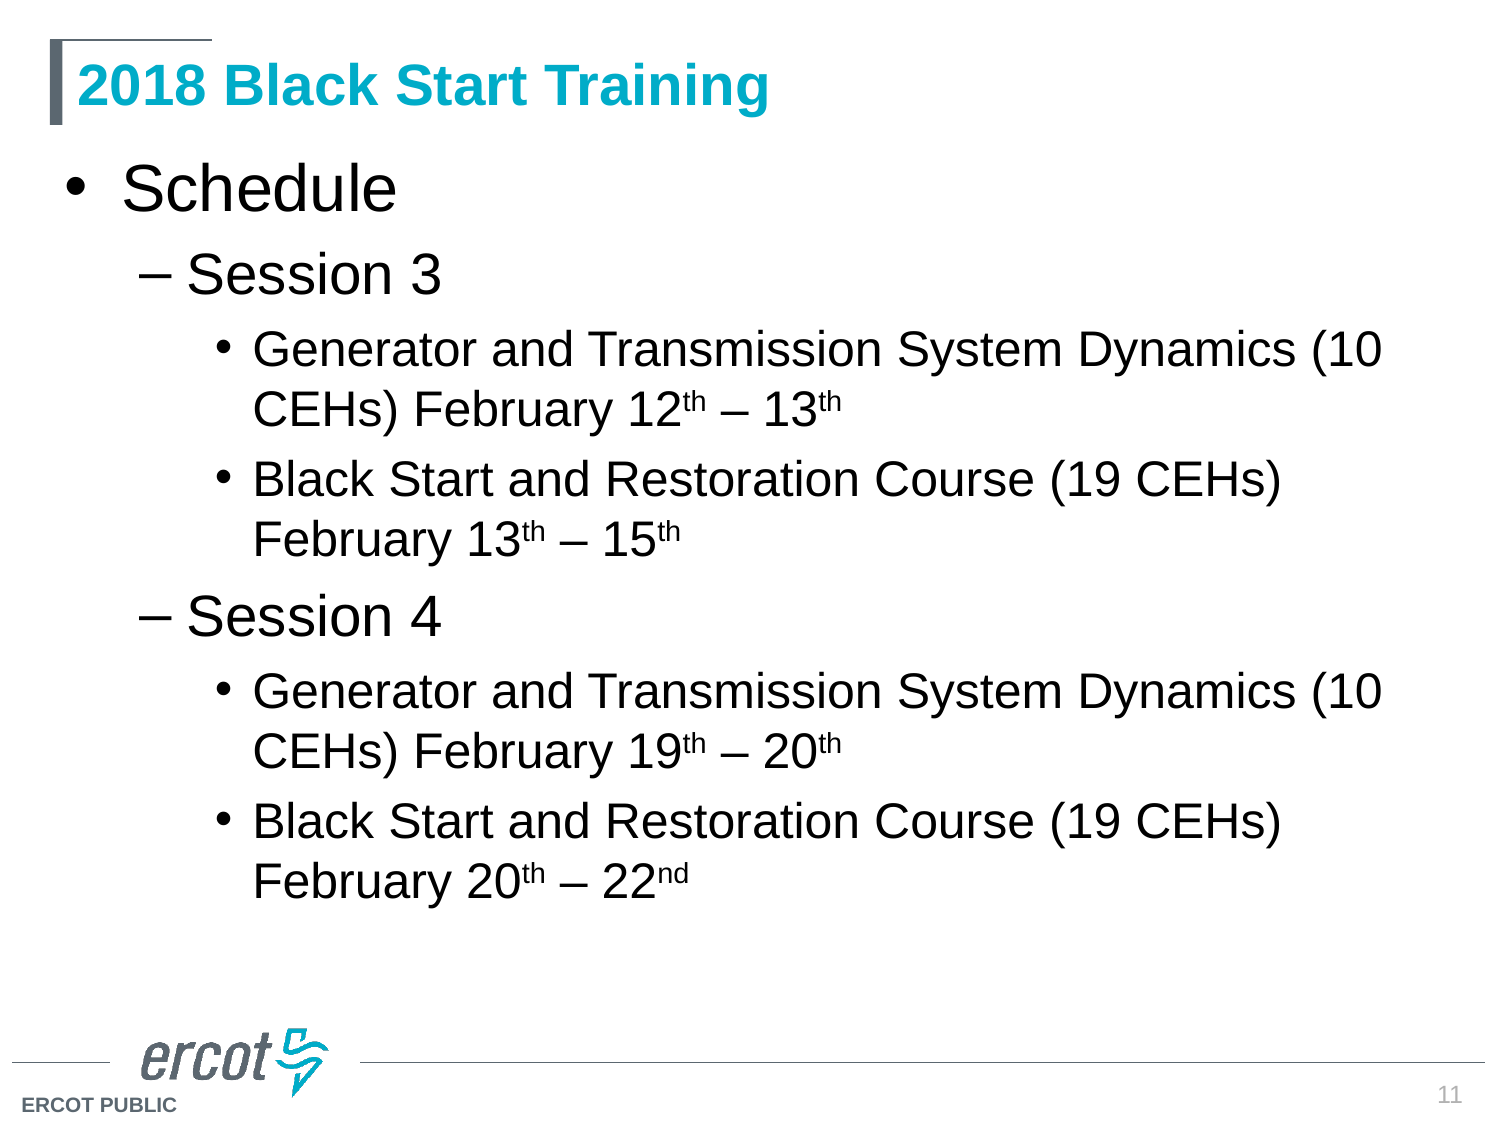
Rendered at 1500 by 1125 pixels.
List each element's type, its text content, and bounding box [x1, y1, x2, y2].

list Schedule Session 3 Generator and Transmission System Dynamics (10 CEHs) February 12th – 13th Black Start and Restoration Course (19 CEHs) February 13th – 15th Session 4 Generator and Transmission System Dynamics (10 CEHs) February 19th – 20th Black Start and Restoration Course (19 CEHs) February 20th – 22nd [50, 137, 1450, 1050]
slide_number 11 [1412, 1076, 1488, 1112]
title 2018 Black Start Training [62, 39, 1450, 125]
picture [137, 1050, 332, 1100]
